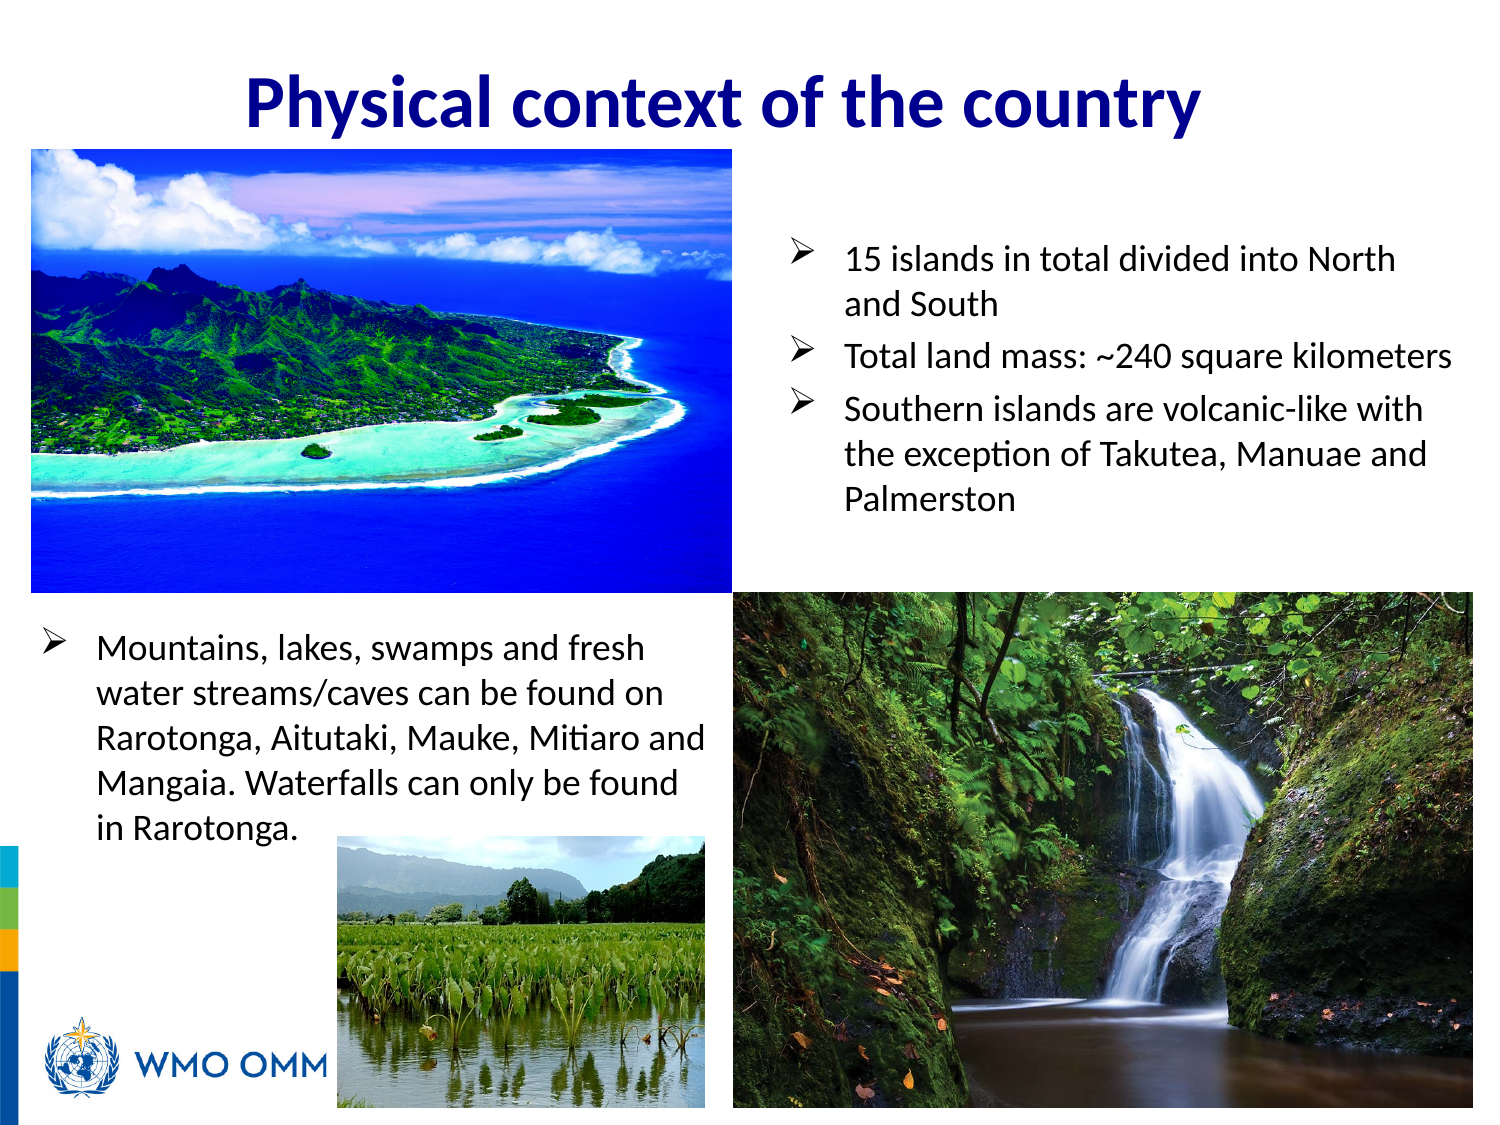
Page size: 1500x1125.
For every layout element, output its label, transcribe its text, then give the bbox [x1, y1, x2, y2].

picture [733, 592, 1473, 1108]
picture [337, 836, 705, 1108]
text_box Mountains, lakes, swamps and fresh water streams/caves can be found on Rarotonga, Aitutaki, Mauke, Mitiaro and Mangaia. Waterfalls can only be found in Rarotonga. [24, 615, 725, 1116]
picture [31, 149, 732, 593]
picture [0, 845, 327, 1125]
list 15 islands in total divided into North and South Total land mass: ~240 square kilometers Southern islands are volcanic-like with the exception of Takutea, Manuae and Palmerston [772, 226, 1473, 571]
title Physical context of the country [49, 21, 1400, 174]
